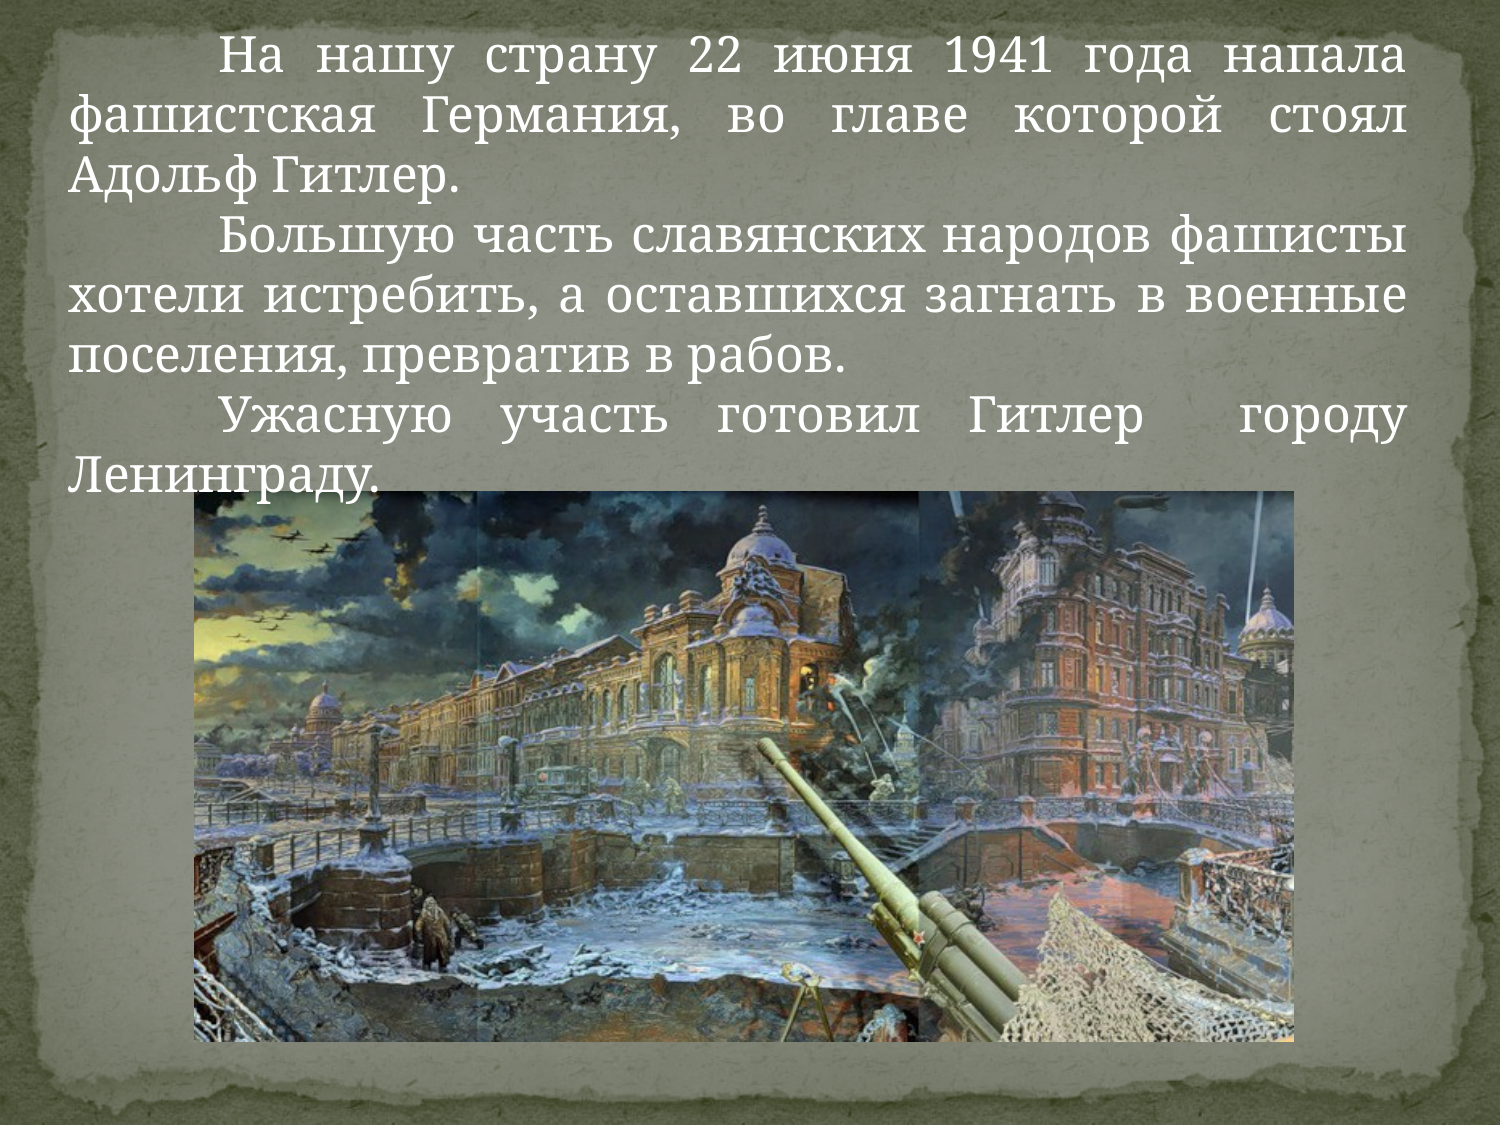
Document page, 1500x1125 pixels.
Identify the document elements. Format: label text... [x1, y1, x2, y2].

picture [194, 493, 1294, 1042]
text_box На нашу страну 22 июня 1941 года напала фашистская Германия, во главе которой стоял Адольф Гитлер. Большую часть славянских народов фашисты хотели истребить, а оставшихся загнать в военные поселения, превратив в рабов. Ужасную участь готовил Гитлер городу Ленинграду. [53, 14, 1424, 510]
